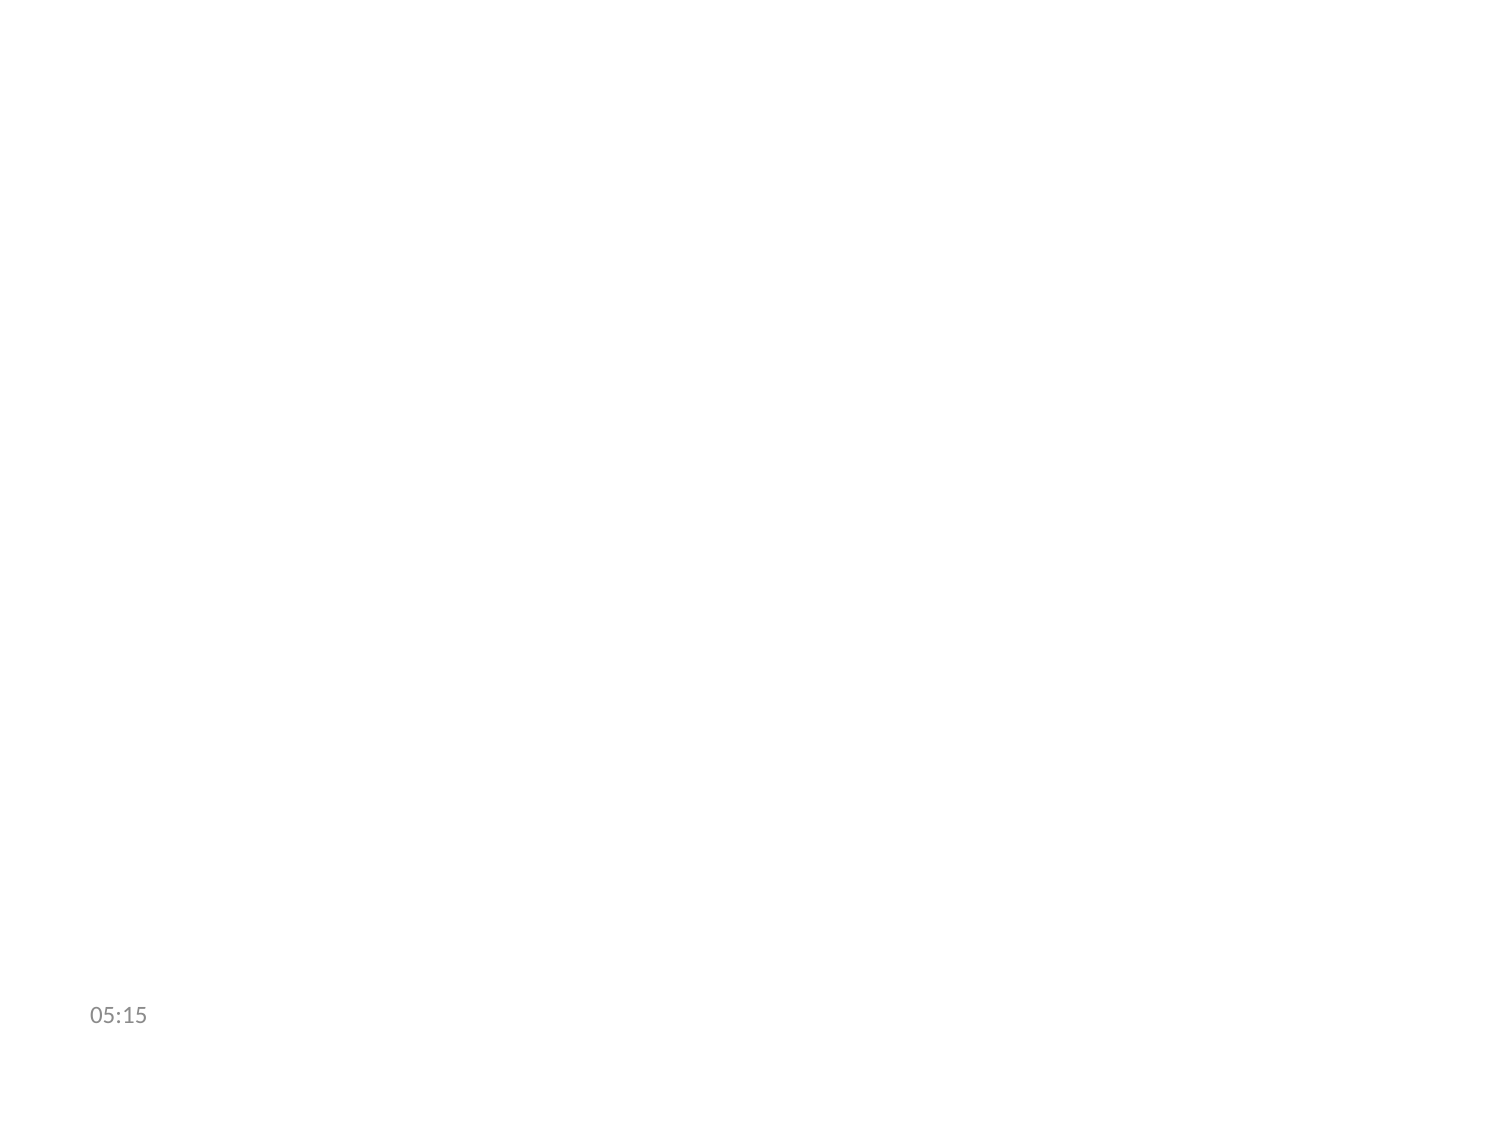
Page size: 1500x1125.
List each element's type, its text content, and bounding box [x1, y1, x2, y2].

text_box 15:35 [75, 983, 425, 1044]
